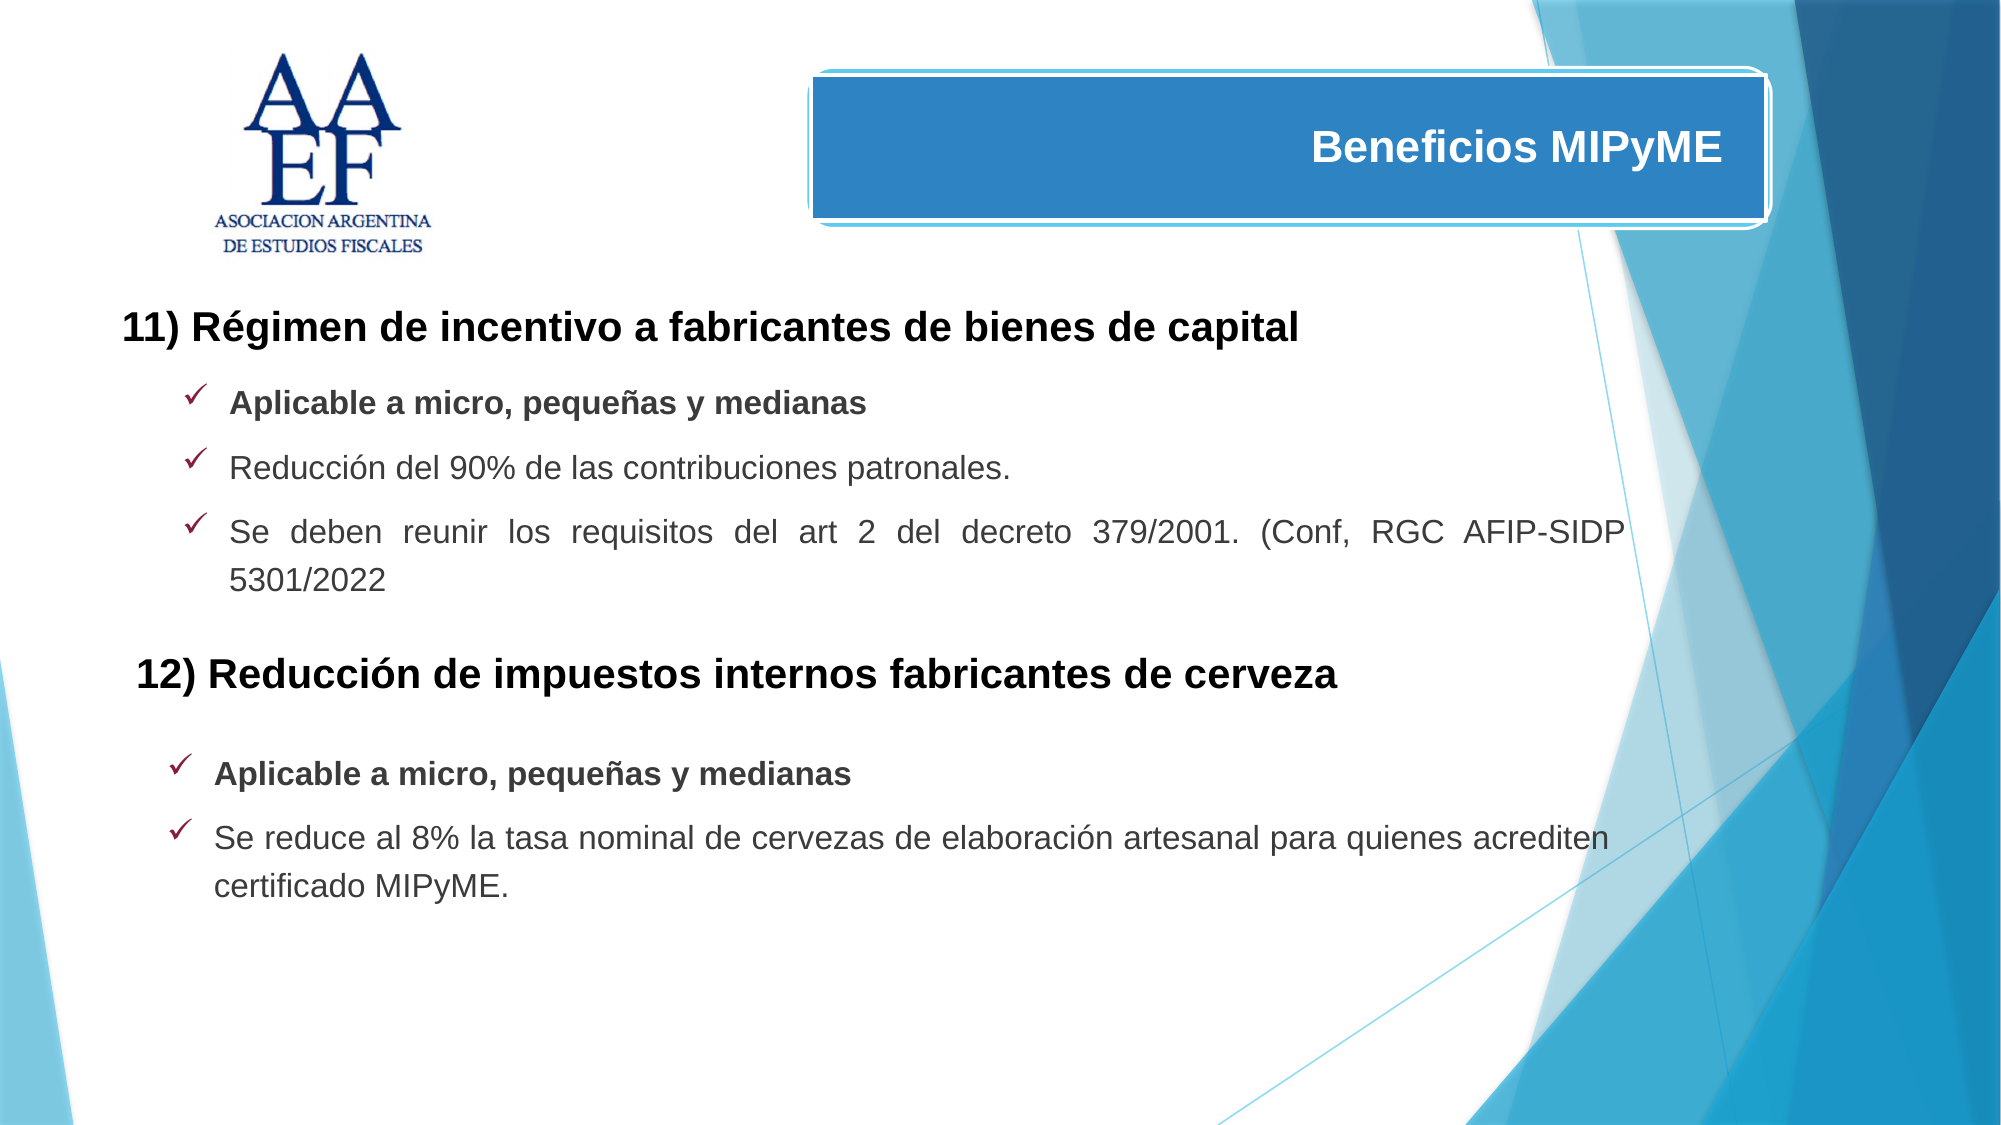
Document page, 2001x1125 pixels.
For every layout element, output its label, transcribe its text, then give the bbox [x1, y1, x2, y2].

picture [209, 45, 434, 270]
title 11) Régimen de incentivo a fabricantes de bienes de capital [106, 292, 1613, 400]
text_box Aplicable a micro, pequeñas y medianas Se reduce al 8% la tasa nominal de cervezas de elaboración artesanal para quienes acrediten certificado MIPyME. [62, 736, 1627, 912]
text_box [805, 66, 1772, 229]
text_box Aplicable a micro, pequeñas y medianas Reducción del 90% de las contribuciones patronales. Se deben reunir los requisitos del art 2 del decreto 379/2001. (Conf, RGC AFIP-SIDP 5301/2022 [77, 366, 1642, 606]
text_box 12) Reducción de impuestos internos fabricantes de cerveza [121, 639, 1627, 748]
